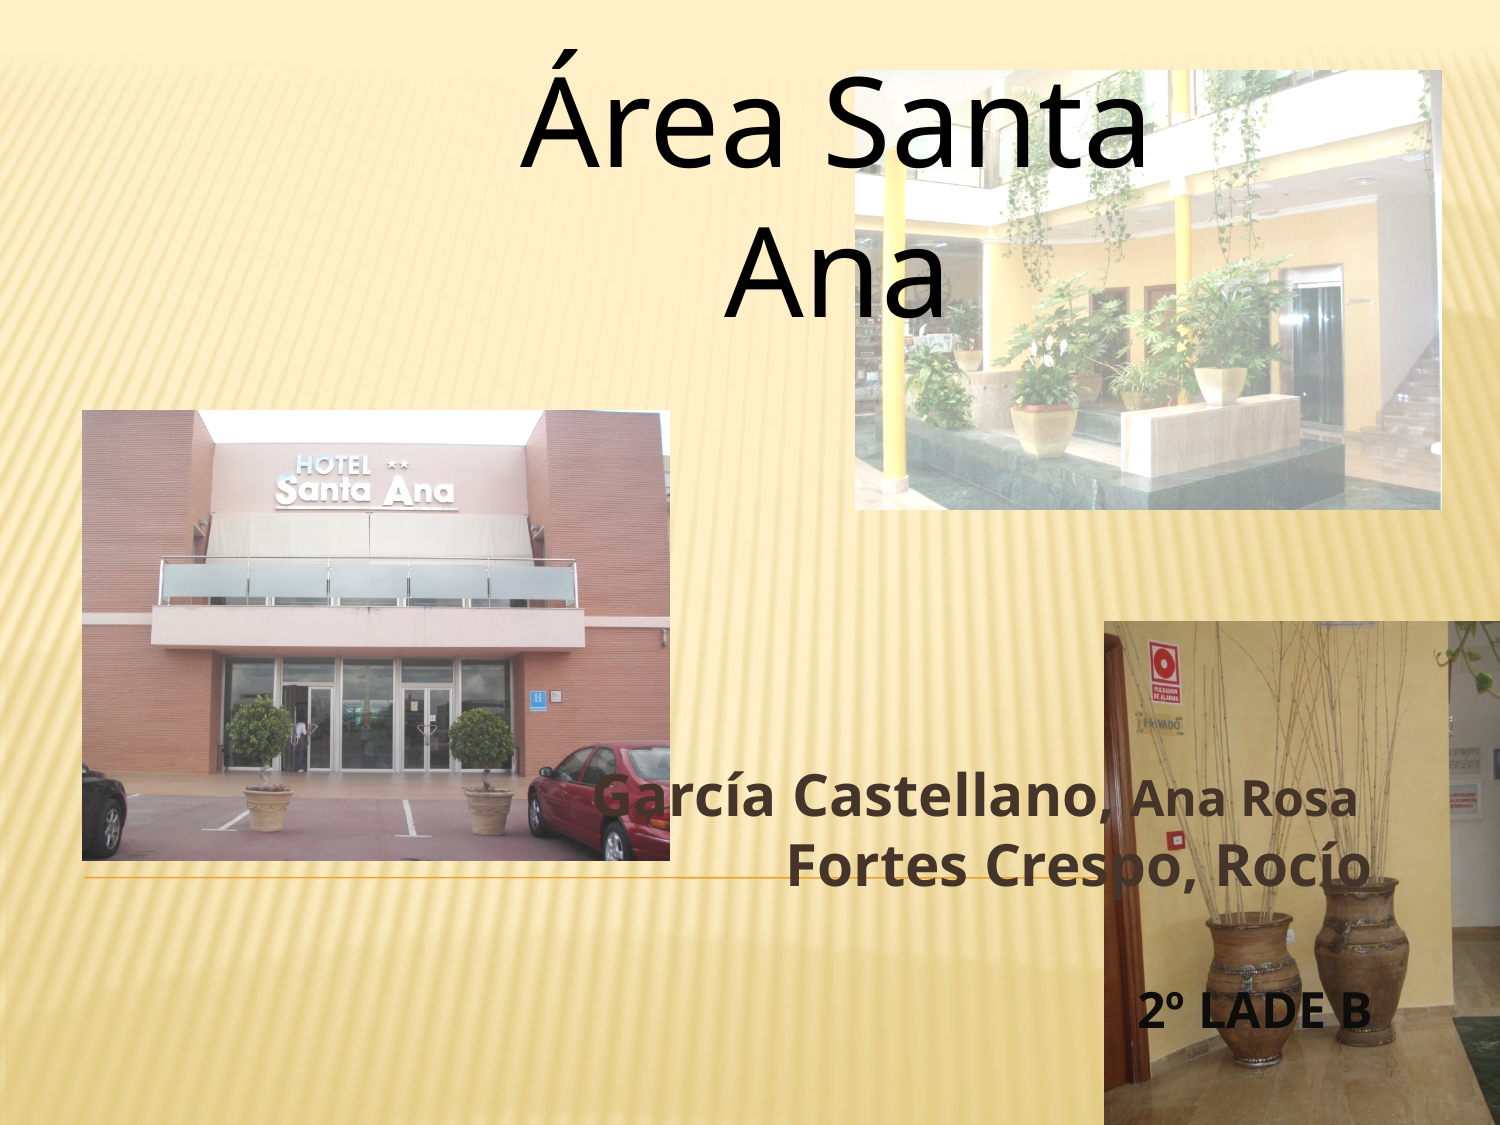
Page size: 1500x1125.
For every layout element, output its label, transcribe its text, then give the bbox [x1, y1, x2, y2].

picture [855, 70, 1442, 511]
picture [81, 409, 671, 861]
picture [1104, 620, 1500, 1125]
subtitle García Castellano, Ana Rosa Fortes Crespo, Rocío 2º LADE B [375, 667, 1094, 1046]
text_box Área Santa Ana [433, 35, 1243, 350]
title [681, 527, 1388, 667]
